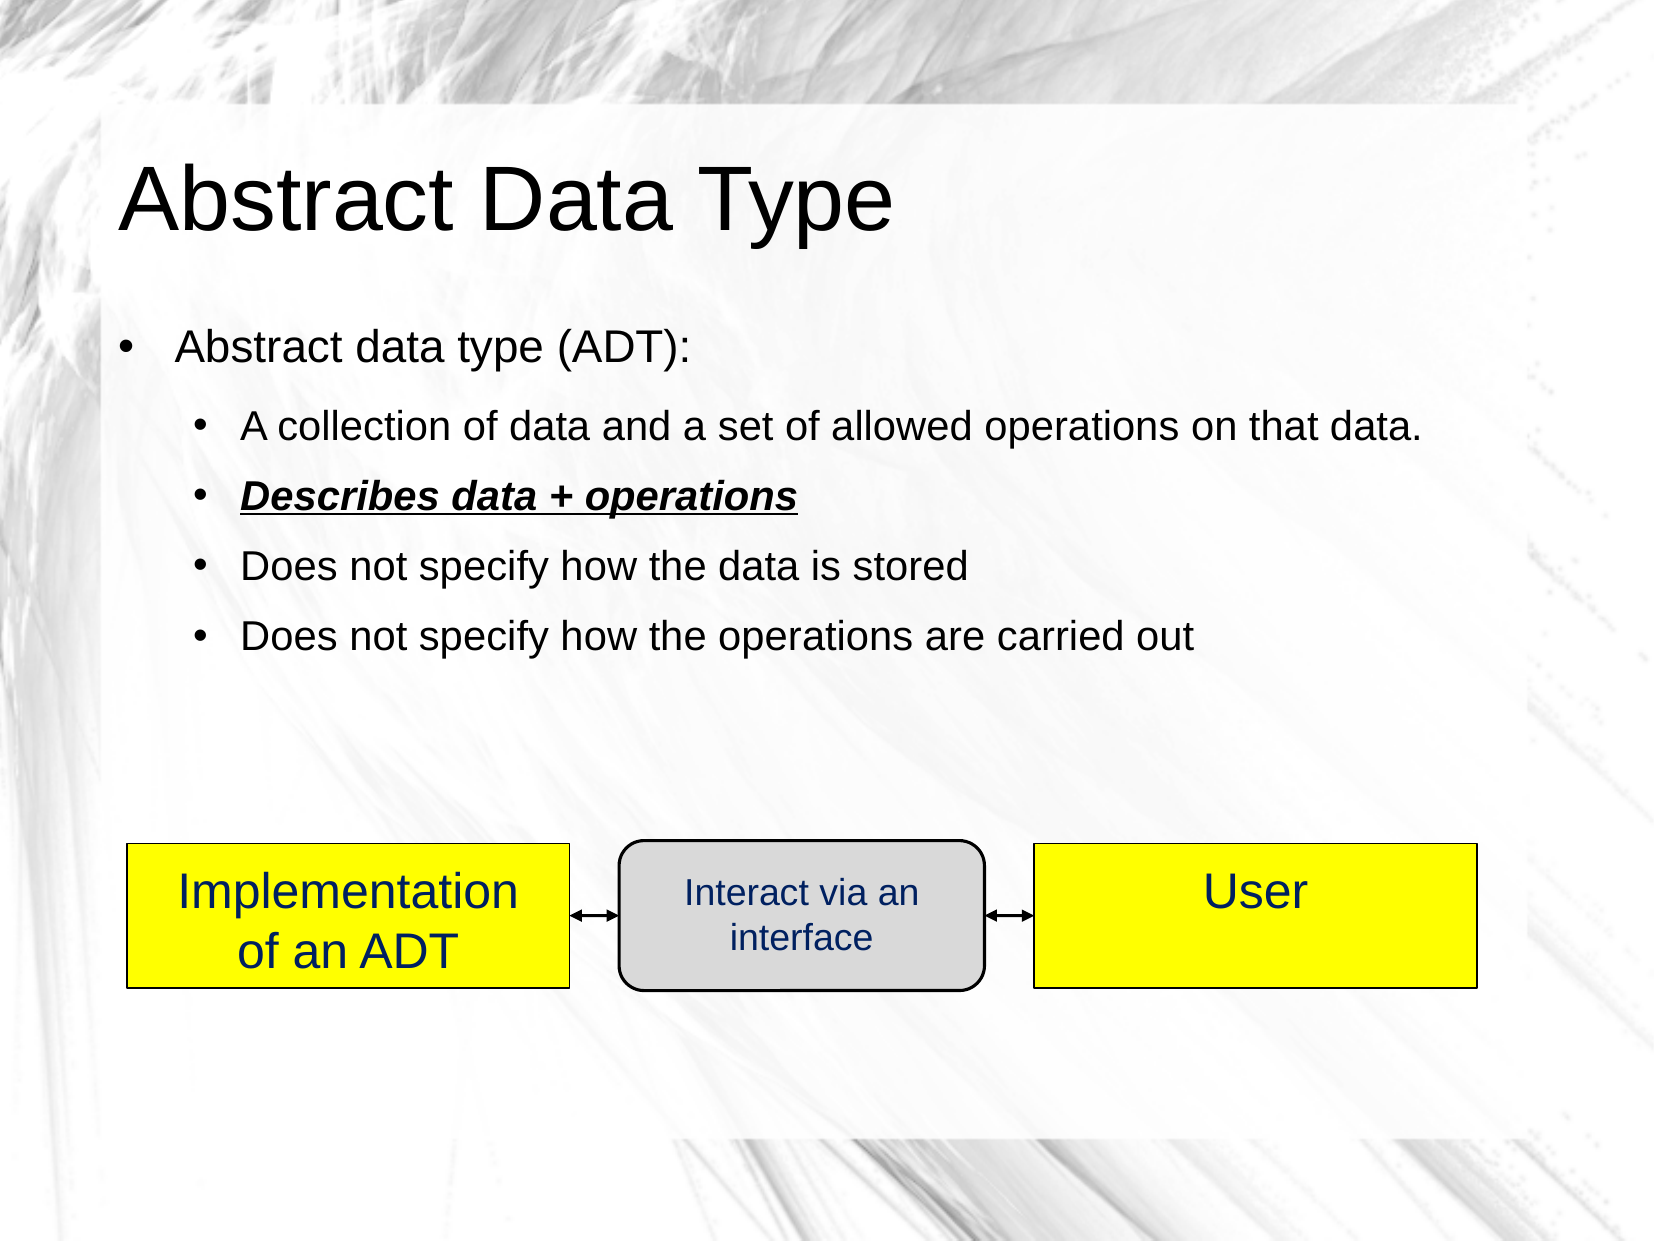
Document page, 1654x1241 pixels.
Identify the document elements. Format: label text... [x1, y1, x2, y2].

text_box User [1034, 843, 1477, 988]
title Abstract Data Type [118, 112, 1506, 281]
text_box Implementation of an ADT [126, 843, 570, 988]
picture [0, 0, 1654, 1241]
text_box [619, 840, 985, 991]
text_box Interact via an interface [627, 875, 977, 951]
list Abstract data type (ADT): A collection of data and a set of allowed operations on that data. Describes data + operations Does not specify how the data is stored Does not specify how the operations are carried out [118, 319, 1571, 1109]
